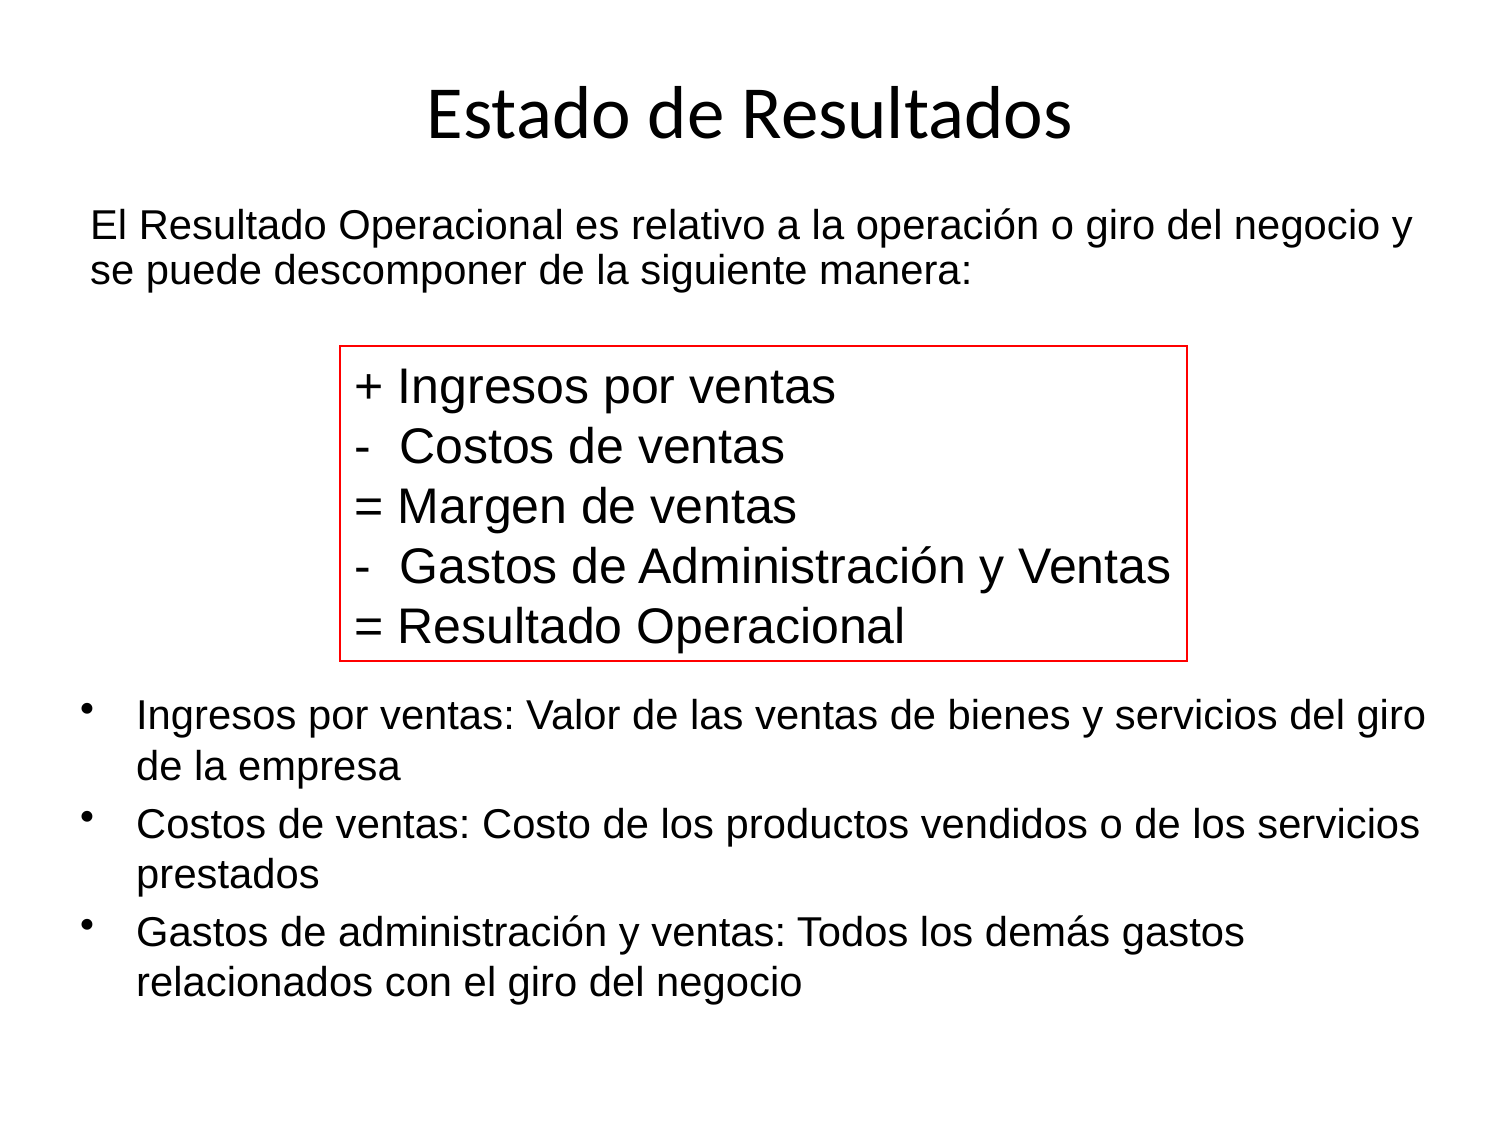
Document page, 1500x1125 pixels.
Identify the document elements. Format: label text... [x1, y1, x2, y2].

title Estado de Resultados [75, 45, 1425, 173]
text_box + Ingresos por ventas - Costos de ventas = Margen de ventas - Gastos de Administración y Ventas = Resultado Operacional [340, 346, 1188, 661]
text_box Ingresos por ventas: Valor de las ventas de bienes y servicios del giro de la empresa Costos de ventas: Costo de los productos vendidos o de los servicios prestados Gastos de administración y ventas: Todos los demás gastos relacionados con el giro del negocio [64, 680, 1459, 1083]
list El Resultado Operacional es relativo a la operación o giro del negocio y se puede descomponer de la siguiente manera: [75, 196, 1475, 291]
